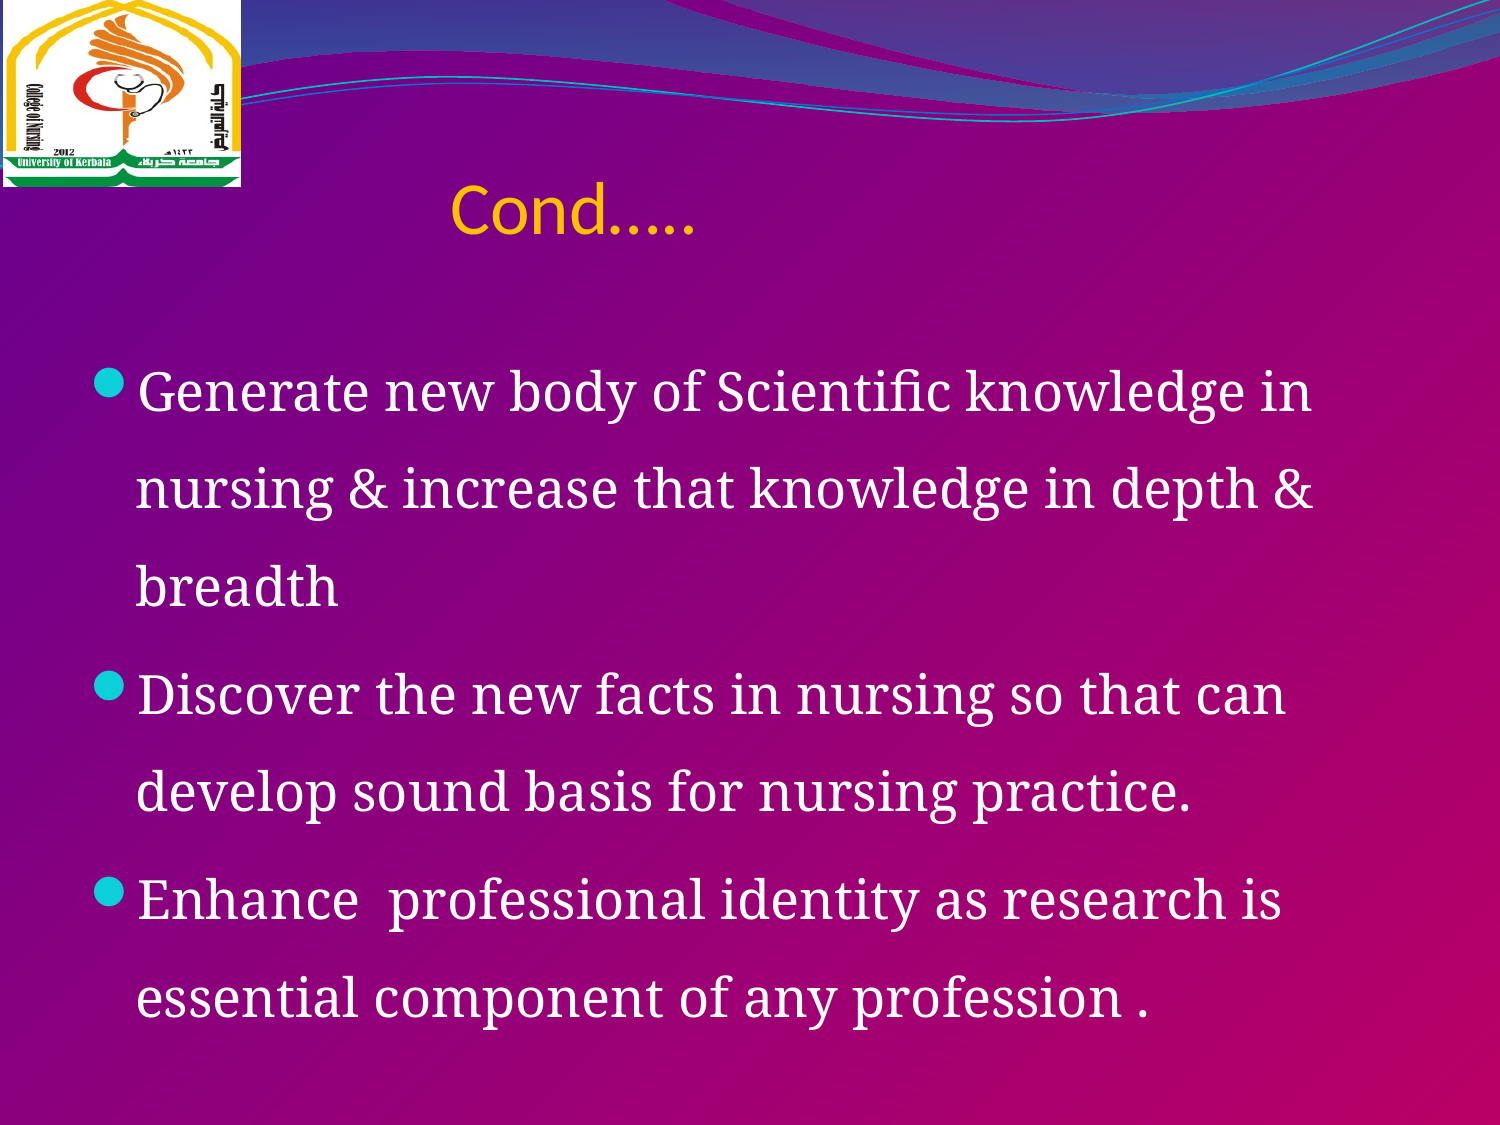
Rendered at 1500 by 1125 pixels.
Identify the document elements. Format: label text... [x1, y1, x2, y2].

picture [3, 0, 241, 187]
list Generate new body of Scientific knowledge in nursing & increase that knowledge in depth & breadth Discover the new facts in nursing so that can develop sound basis for nursing practice. Enhance professional identity as research is essential component of any profession . [75, 317, 1425, 1038]
title Cond….. [212, 62, 1425, 250]
